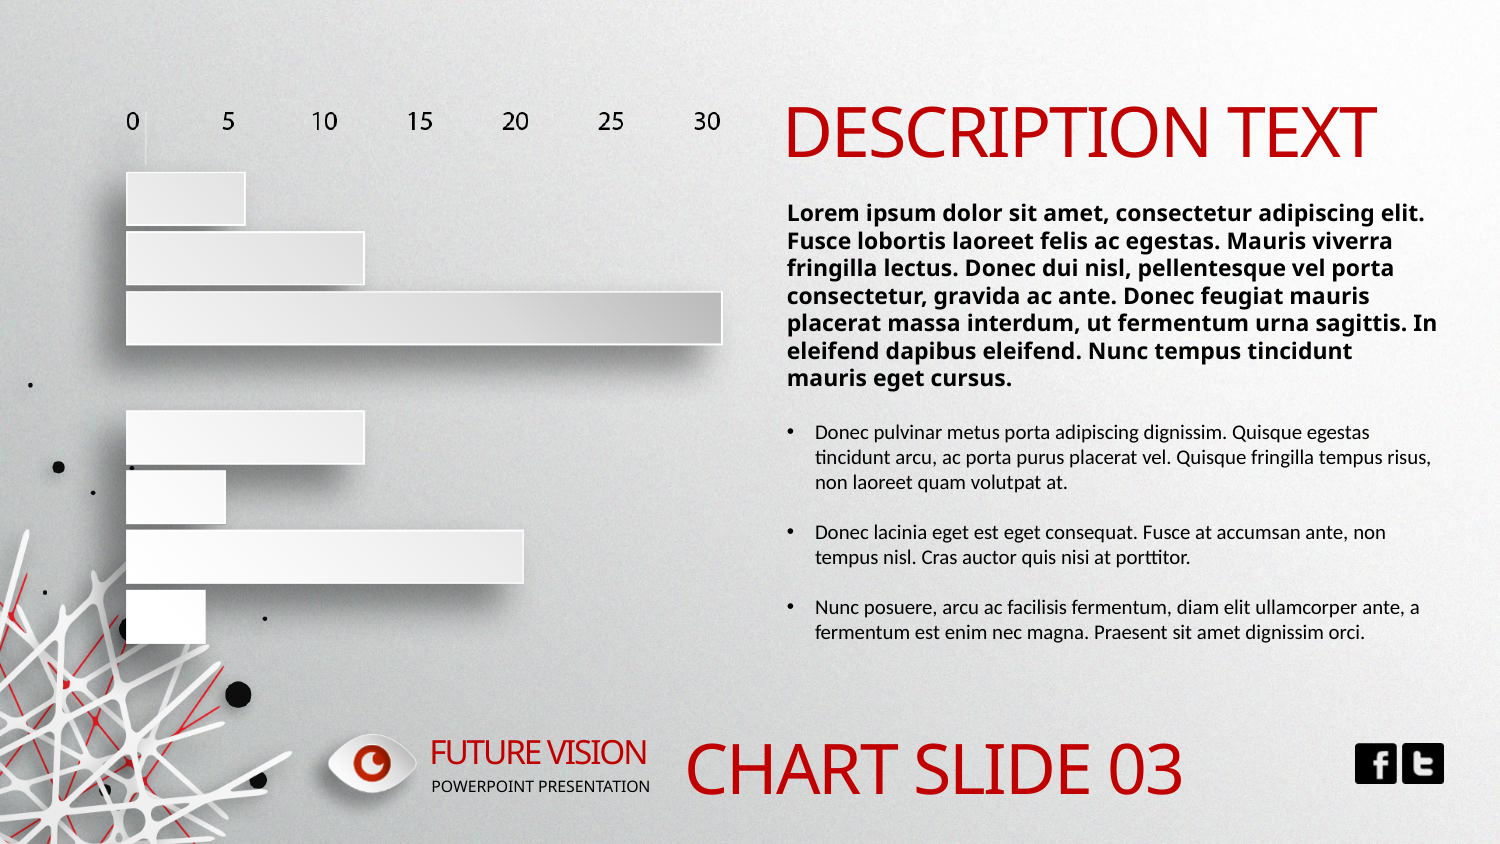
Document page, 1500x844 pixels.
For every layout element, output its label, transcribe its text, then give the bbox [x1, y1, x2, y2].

text_box Lorem ipsum dolor sit amet, consectetur adipiscing elit. Fusce lobortis laoreet felis ac egestas. Mauris viverra fringilla lectus. Donec dui nisl, pellentesque vel porta consectetur, gravida ac ante. Donec feugiat mauris placerat massa interdum, ut fermentum urna sagittis. In eleifend dapibus eleifend. Nunc tempus tincidunt mauris eget cursus. Donec pulvinar metus porta adipiscing dignissim. Quisque egestas tincidunt arcu, ac porta purus placerat vel. Quisque fringilla tempus risus, non laoreet quam volutpat at. Donec lacinia eget est eget consequat. Fusce at accumsan ante, non tempus nisl. Cras auctor quis nisi at porttitor. Nunc posuere, arcu ac facilisis fermentum, diam elit ullamcorper ante, a fermentum est enim nec magna. Praesent sit amet dignissim orci. [786, 198, 1440, 644]
text_box FUTURE VISION [429, 731, 682, 772]
text_box POWERPOINT PRESENTATION [431, 777, 674, 797]
picture [0, 0, 1500, 844]
text_box DESCRIPTION TEXT [782, 87, 1436, 172]
text_box CHART SLIDE 03 [684, 724, 1338, 809]
